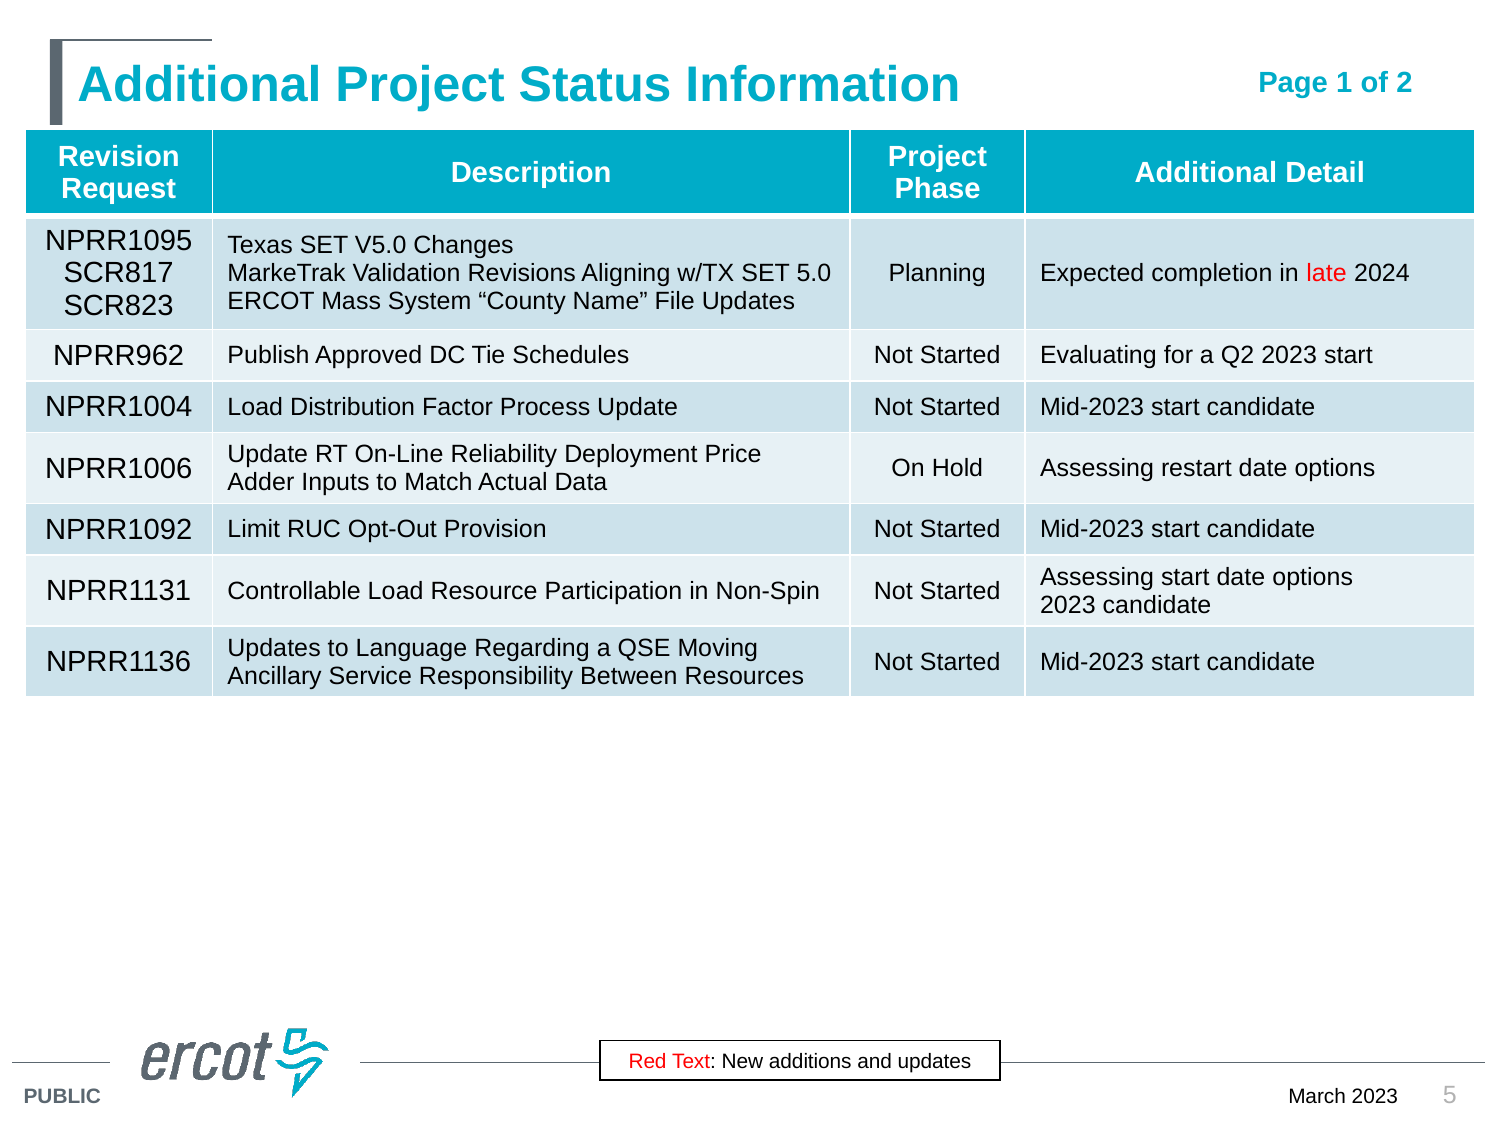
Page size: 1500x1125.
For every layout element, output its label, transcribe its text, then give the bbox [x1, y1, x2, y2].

table_cell Not Started [851, 556, 1024, 625]
table_cell Texas SET V5.0 Changes MarkeTrak Validation Revisions Aligning w/TX SET 5.0 ERCOT Mass System “County Name” File Updates [213, 219, 849, 329]
table_cell Limit RUC Opt-Out Provision [213, 504, 849, 554]
table_cell Mid-2023 start candidate [1026, 627, 1474, 696]
table_cell Not Started [851, 504, 1024, 554]
text_box Page 1 of 2 [1243, 55, 1453, 110]
text_box Red Text: New additions and updates [600, 1040, 1000, 1081]
table_cell NPRR1092 [26, 504, 212, 554]
table_header Description [213, 130, 849, 213]
title Additional Project Status Information [62, 44, 1000, 128]
table_cell NPRR1131 [26, 556, 212, 625]
table_cell Assessing start date options 2023 candidate [1026, 556, 1474, 625]
table_cell Expected completion in late 2024 [1026, 219, 1474, 329]
table_cell Planning [851, 219, 1024, 329]
table_cell NPRR1006 [26, 433, 212, 503]
table_cell On Hold [851, 433, 1024, 503]
table_cell Updates to Language Regarding a QSE Moving Ancillary Service Responsibility Between Resources [213, 627, 849, 696]
table_cell NPRR1004 [26, 382, 212, 432]
table_cell Mid-2023 start candidate [1026, 382, 1474, 432]
table_cell Evaluating for a Q2 2023 start [1026, 330, 1474, 380]
table_cell NPRR1095 SCR817 SCR823 [26, 219, 212, 329]
table_cell Load Distribution Factor Process Update [213, 382, 849, 432]
table_cell Update RT On-Line Reliability Deployment Price Adder Inputs to Match Actual Data [213, 433, 849, 503]
table_cell Controllable Load Resource Participation in Non-Spin [213, 556, 849, 625]
table_cell Mid-2023 start candidate [1026, 504, 1474, 554]
table_header Project Phase [851, 130, 1024, 213]
table_header Revision Request [26, 130, 212, 213]
table_header Additional Detail [1026, 130, 1474, 213]
table_cell NPRR962 [26, 330, 212, 380]
table_cell NPRR1136 [26, 627, 212, 696]
slide_number 5 [1412, 1076, 1488, 1112]
table_cell Not Started [851, 330, 1024, 380]
table_cell Not Started [851, 627, 1024, 696]
picture [137, 1024, 332, 1100]
table_cell Not Started [851, 382, 1024, 432]
table_cell Publish Approved DC Tie Schedules [213, 330, 849, 380]
table_cell Assessing restart date options [1026, 433, 1474, 503]
